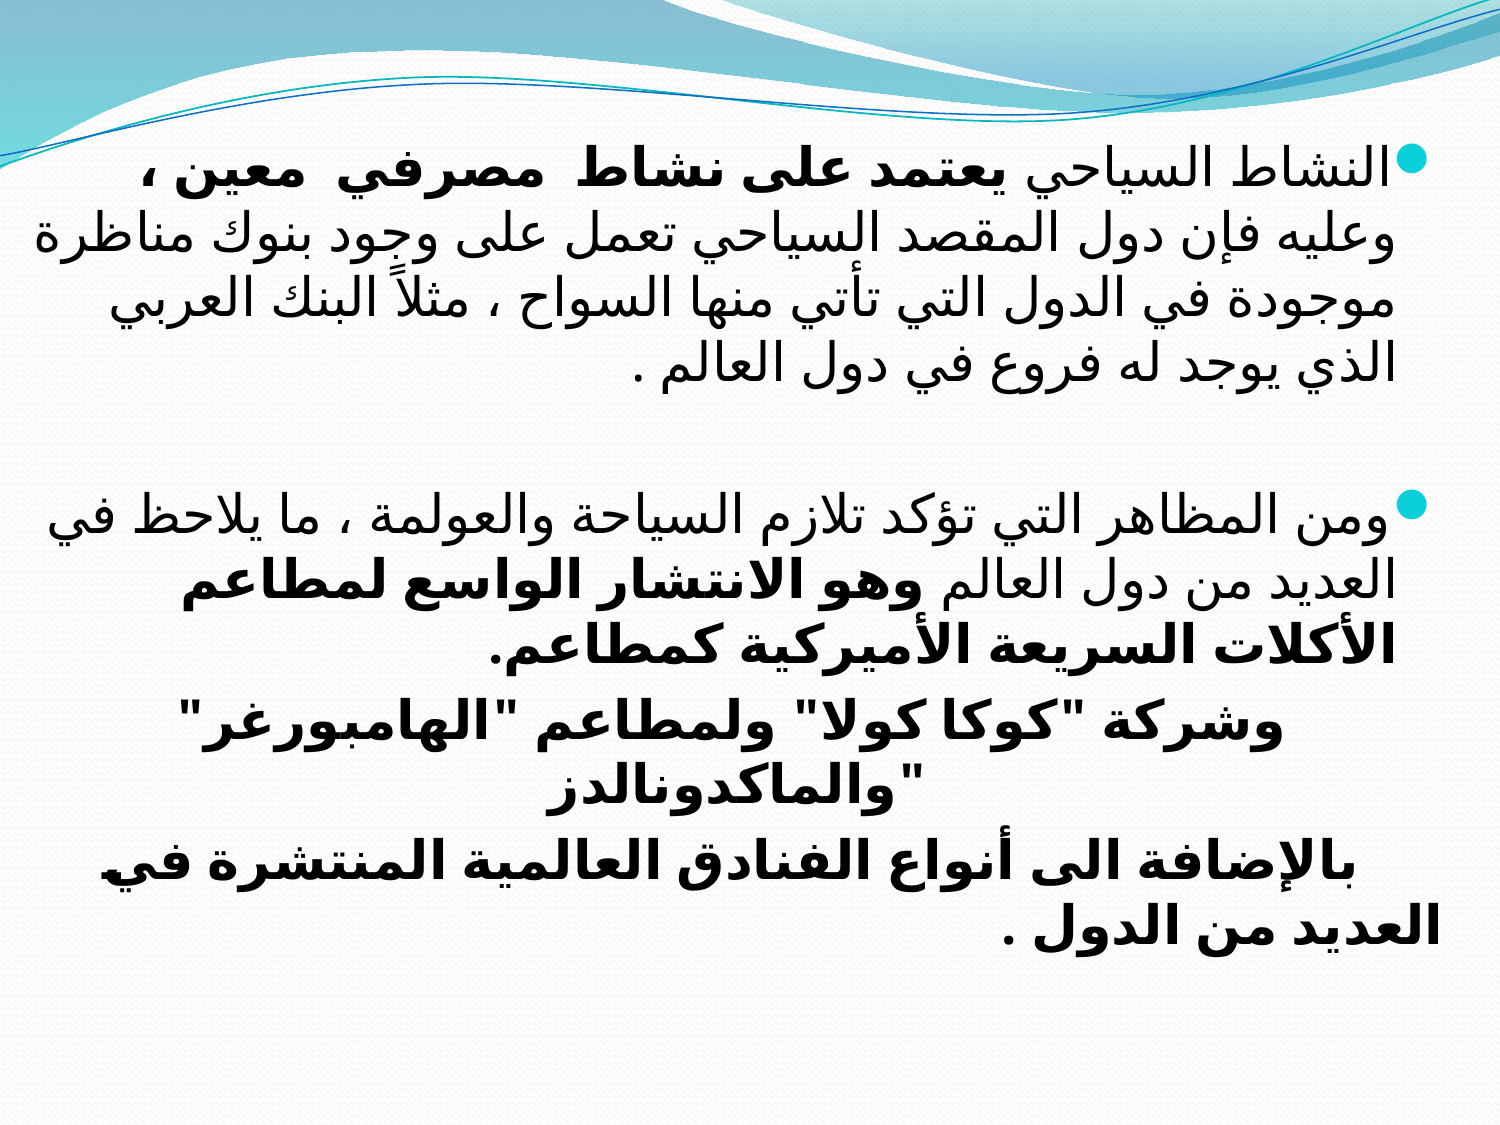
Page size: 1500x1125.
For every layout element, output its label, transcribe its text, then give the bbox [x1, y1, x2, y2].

list النشاط السياحي يعتمد على نشاط مصرفي معين ، وعليه فإن دول المقصد السياحي تعمل على وجود بنوك مناظرة موجودة في الدول التي تأتي منها السواح ، مثلاً البنك العربي الذي يوجد له فروع في دول العالم . ومن المظاهر التي تؤكد تلازم السياحة والعولمة ، ما يلاحظ في العديد من دول العالم وهو الانتشار الواسع لمطاعم الأكلات السريعة الأميركية كمطاعم. وشركة "كوكا كولا" ولمطاعم "الهامبورغر" "والماكدونالدز بالإضافة الى أنواع الفنادق العالمية المنتشرة في العديد من الدول . [17, 125, 1459, 1083]
